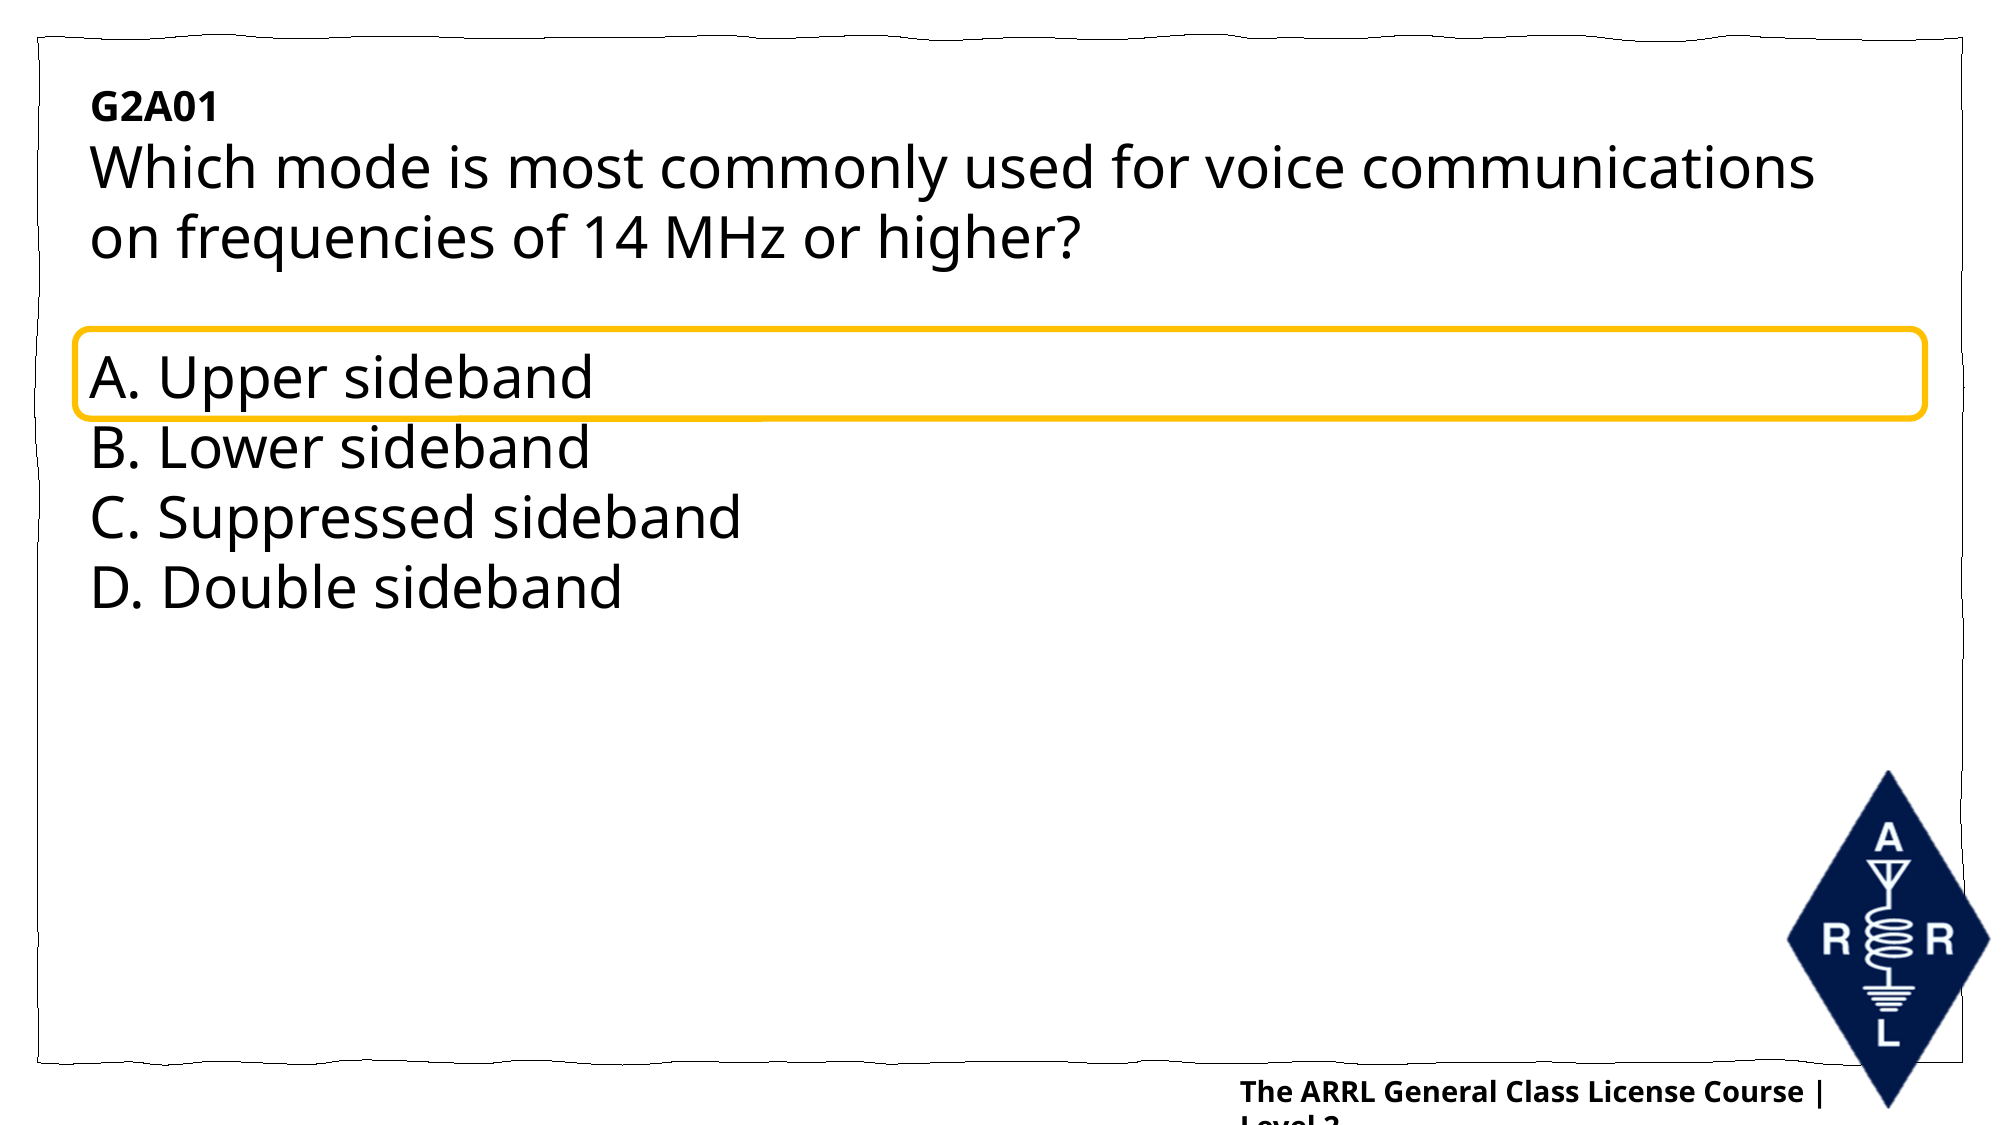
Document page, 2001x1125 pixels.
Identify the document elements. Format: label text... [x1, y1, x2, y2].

picture [1773, 752, 1999, 1125]
text_box G2A01 Which mode is most commonly used for voice communications on frequencies of 14 MHz or higher? A. Upper sideband B. Lower sideband C. Suppressed sideband D. Double sideband [75, 72, 1850, 336]
text_box [73, 327, 1927, 420]
text_box G2A01 Which mode is most commonly used for voice communications on frequencies of 14 MHz or higher? A. Upper sideband B. Lower sideband C. Suppressed sideband D. Double sideband [75, 412, 1850, 698]
